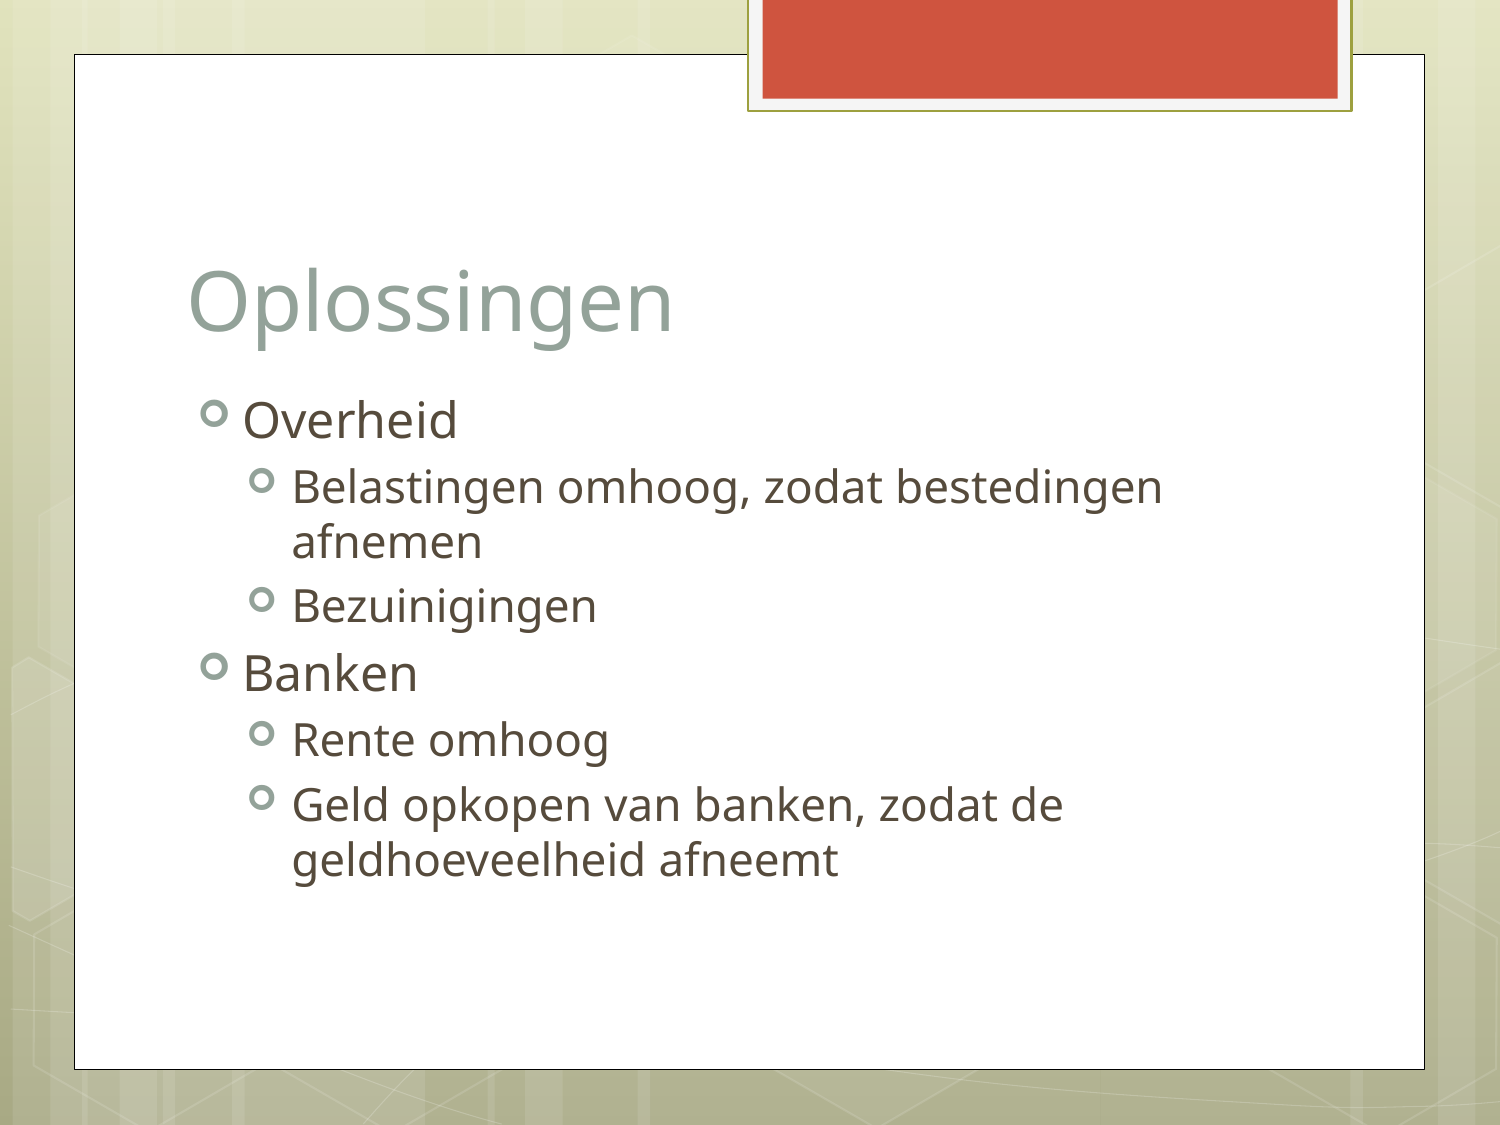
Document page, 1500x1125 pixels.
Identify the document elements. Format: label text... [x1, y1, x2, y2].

title Oplossingen [171, 168, 1324, 357]
list Overheid Belastingen omhoog, zodat bestedingen afnemen Bezuinigingen Banken Rente omhoog Geld opkopen van banken, zodat de geldhoeveelheid afneemt [171, 381, 1283, 957]
